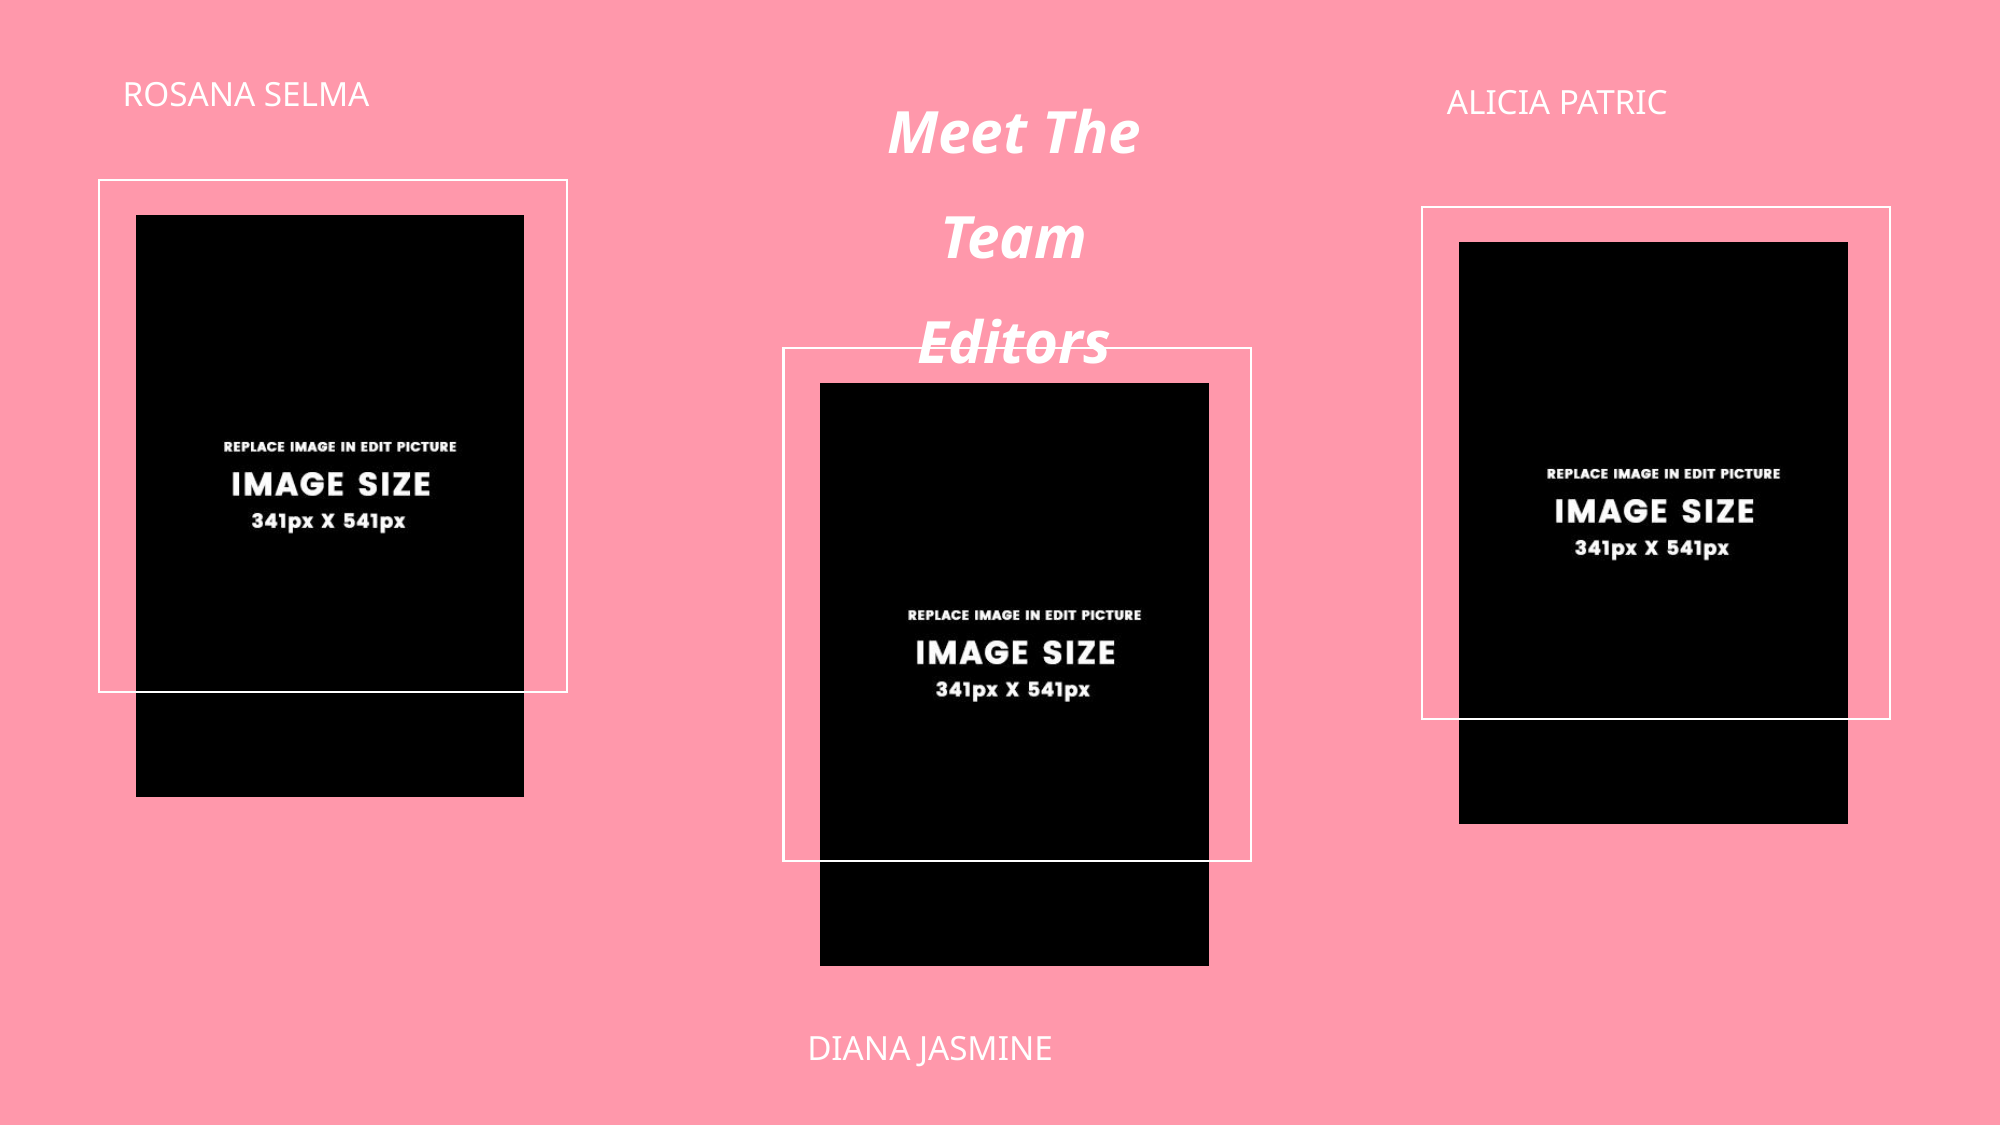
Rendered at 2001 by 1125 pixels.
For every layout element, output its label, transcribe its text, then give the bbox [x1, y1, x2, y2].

text_box ROSANA SELMA [107, 65, 567, 122]
text_box [98, 179, 567, 692]
picture [820, 383, 1209, 966]
text_box [783, 348, 1252, 861]
picture [1458, 242, 1848, 825]
text_box ALICIA PATRIC [1431, 74, 1875, 130]
picture [135, 215, 525, 797]
text_box [1422, 206, 1891, 719]
text_box DIANA JASMINE [792, 1019, 1264, 1076]
text_box Meet The Team Editors [792, 53, 1236, 268]
